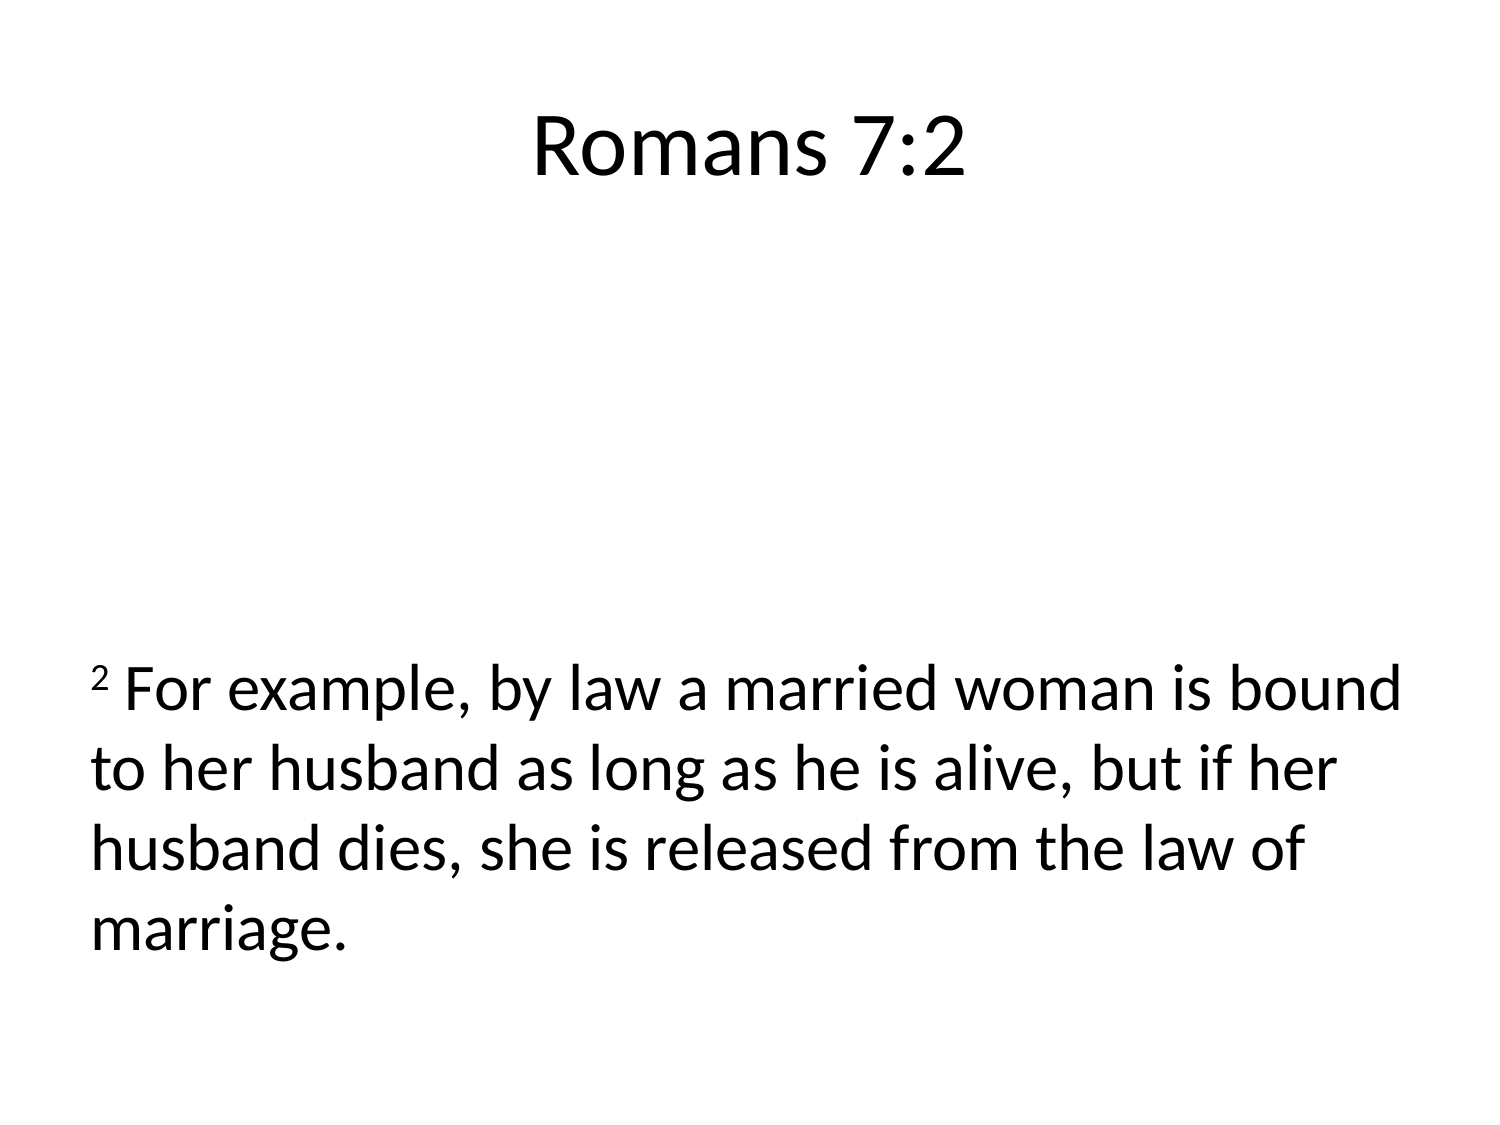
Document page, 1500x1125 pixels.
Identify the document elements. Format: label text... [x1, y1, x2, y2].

list 2 For example, by law a married woman is bound to her husband as long as he is alive, but if her husband dies, she is released from the law of marriage. [75, 262, 1425, 1005]
title Romans 7:2 [75, 45, 1425, 233]
